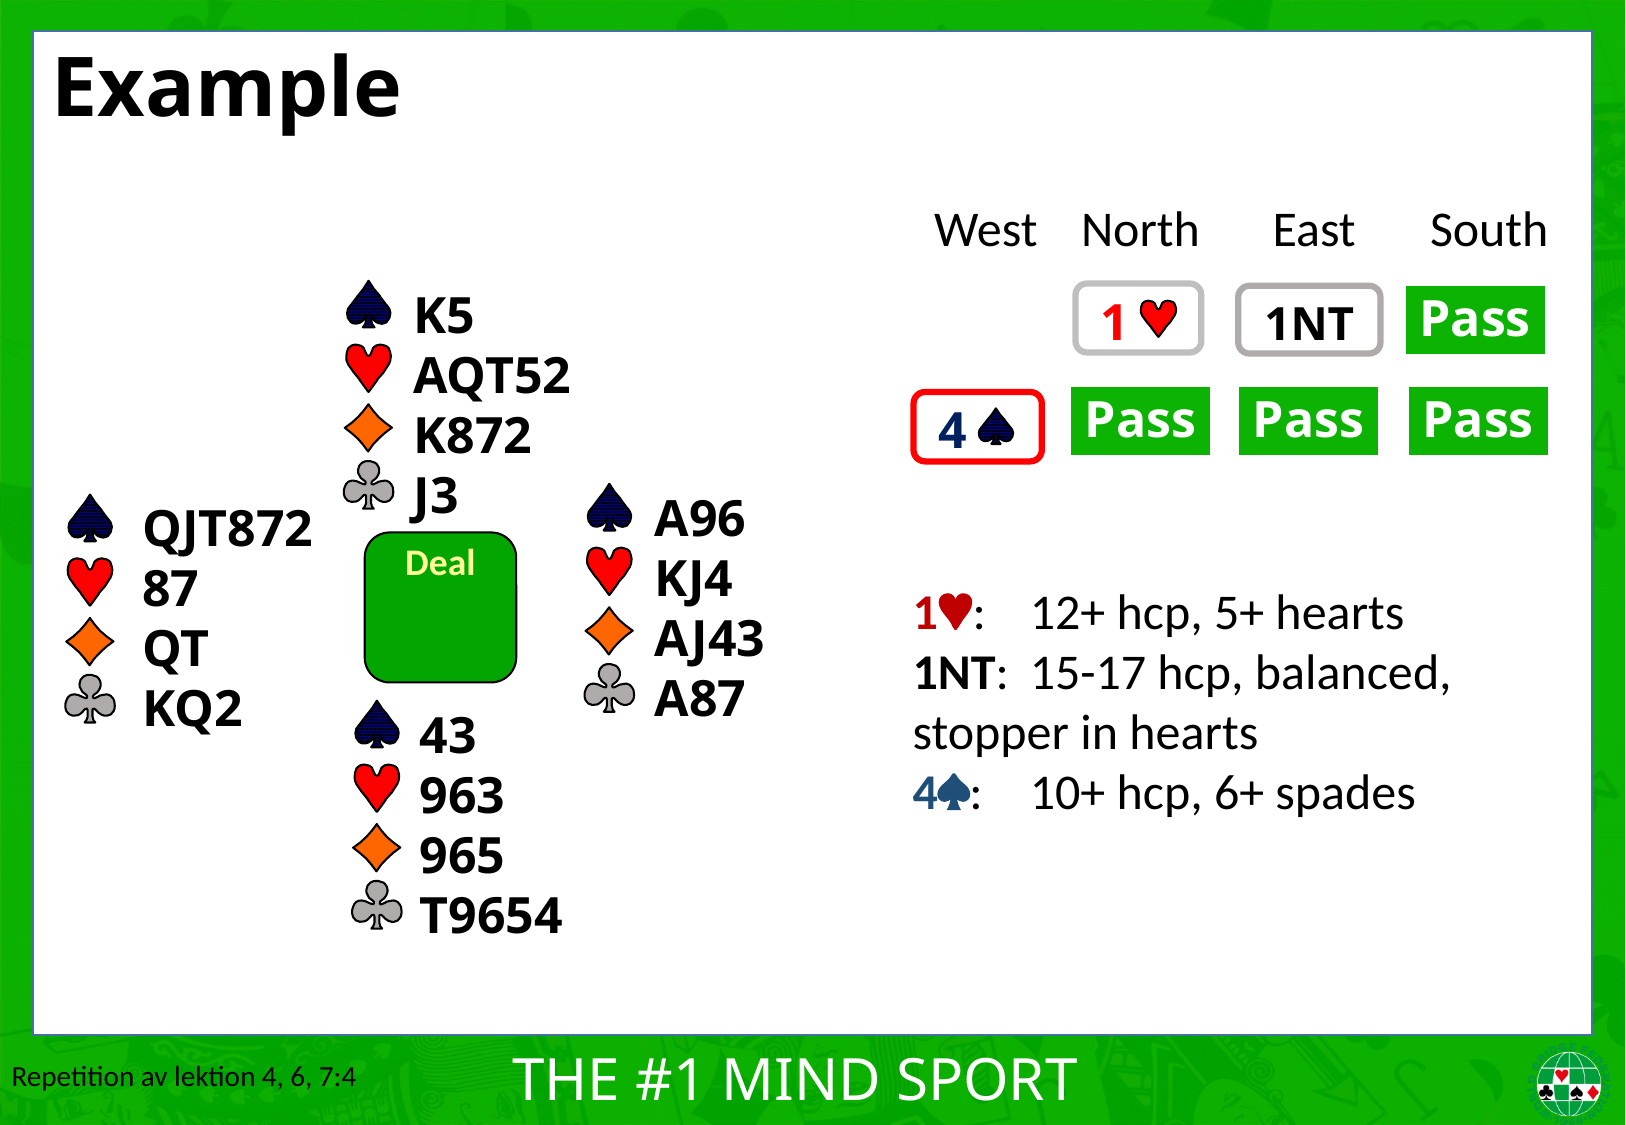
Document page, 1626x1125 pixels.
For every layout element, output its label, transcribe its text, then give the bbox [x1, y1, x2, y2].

text_box Pass [1406, 286, 1545, 354]
text_box Pass [1071, 387, 1210, 455]
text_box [584, 478, 792, 737]
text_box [352, 695, 586, 954]
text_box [343, 275, 597, 534]
title Example [36, 36, 794, 142]
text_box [913, 391, 1042, 462]
picture [0, 0, 1626, 1125]
text_box 1: 12+ hcp, 5+ hearts 1NT: 15-17 hcp, balanced, stopper in hearts 4: 10+ hcp, 6+ spades [897, 572, 1549, 827]
text_box 1NT [1237, 284, 1382, 355]
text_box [65, 489, 346, 747]
text_box Pass [1239, 387, 1378, 455]
text_box Deal [363, 534, 518, 684]
text_box West North East South [919, 198, 1610, 314]
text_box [1075, 283, 1202, 353]
text_box Pass [1409, 387, 1548, 455]
